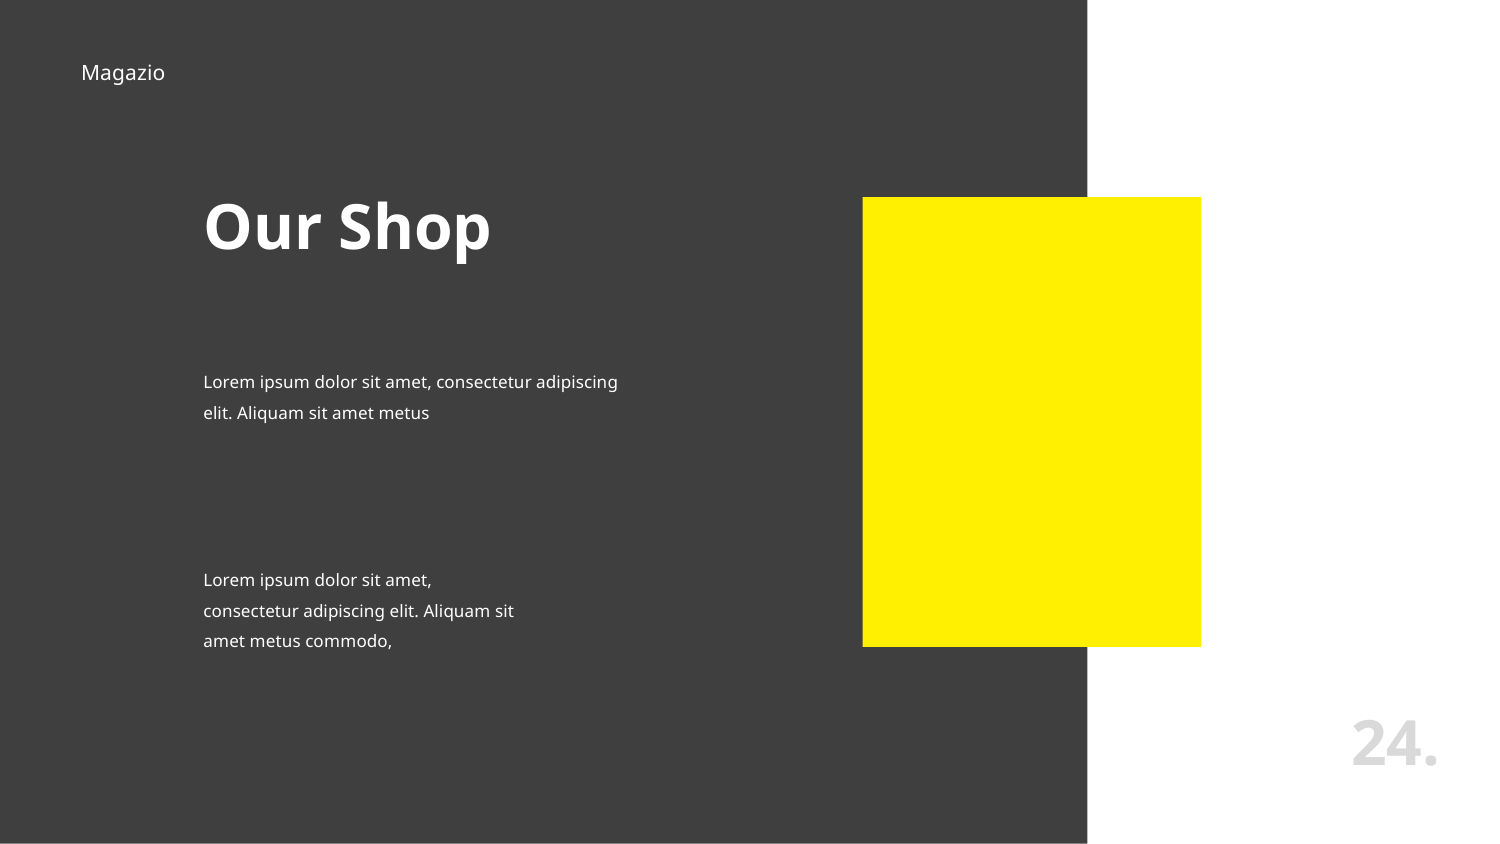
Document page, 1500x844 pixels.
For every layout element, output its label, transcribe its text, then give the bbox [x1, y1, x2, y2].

text_box Magazio [66, 52, 257, 93]
text_box 24. [1336, 695, 1500, 786]
text_box Lorem ipsum dolor sit amet, consectetur adipiscing elit. Aliquam sit amet metus [188, 353, 646, 431]
picture [862, 197, 1202, 647]
text_box Lorem ipsum dolor sit amet, consectetur adipiscing elit. Aliquam sit amet metus commodo, [188, 551, 535, 659]
text_box Our Shop [188, 179, 700, 269]
